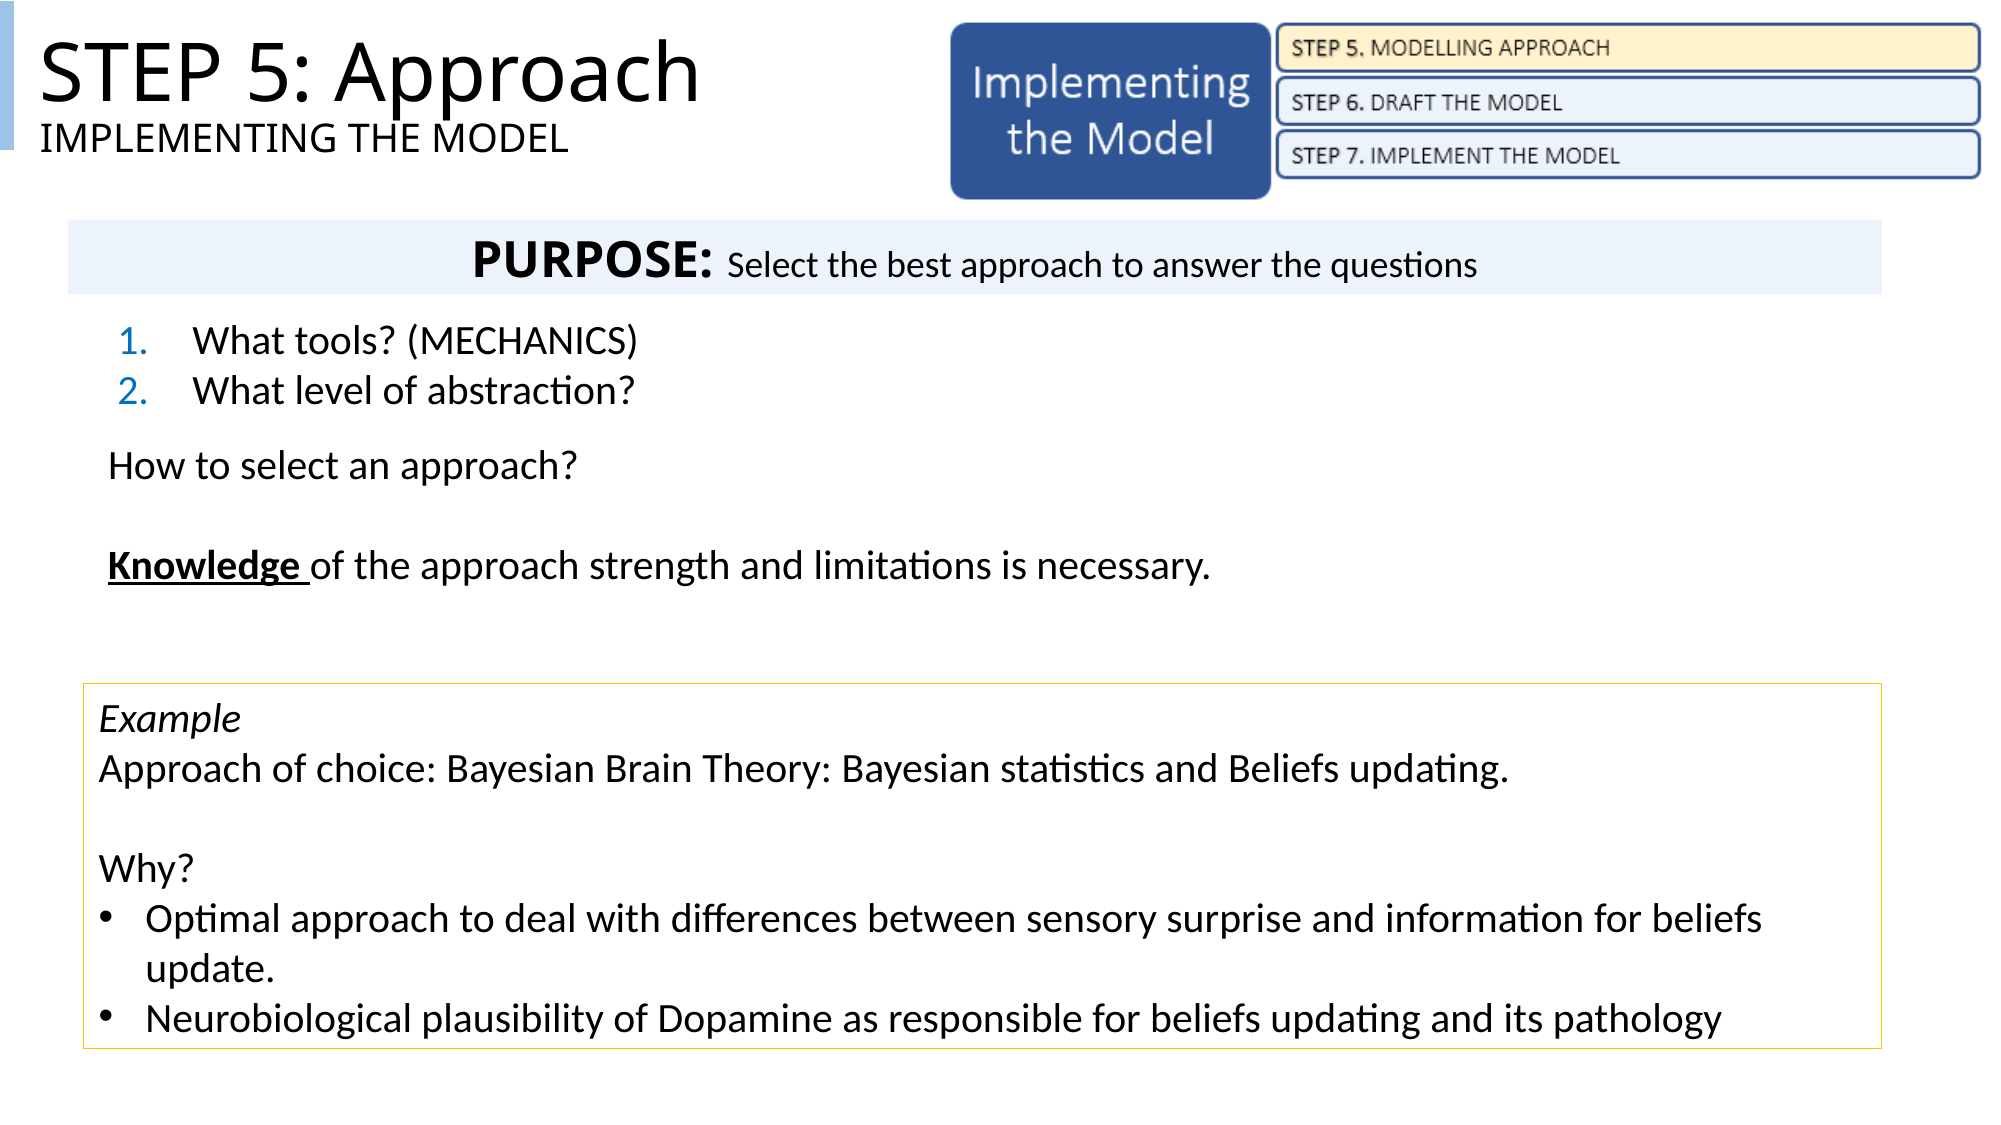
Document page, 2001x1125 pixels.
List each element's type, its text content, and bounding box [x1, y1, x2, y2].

text_box How to select an approach? Knowledge of the approach strength and limitations is necessary. [93, 430, 1775, 596]
text_box PURPOSE: Select the best approach to answer the questions [67, 219, 1882, 295]
picture [943, 12, 2000, 207]
text_box Example Approach of choice: Bayesian Brain Theory: Bayesian statistics and Beliefs updating. Why? Optimal approach to deal with differences between sensory surprise and information for beliefs update. Neurobiological plausibility of Dopamine as responsible for beliefs updating and its pathology [83, 683, 1882, 1049]
text_box What tools? (MECHANICS) What level of abstraction? [102, 305, 664, 421]
text_box [0, 1, 14, 150]
text_box STEP 5: Approach IMPLEMENTING THE MODEL [24, 14, 943, 179]
